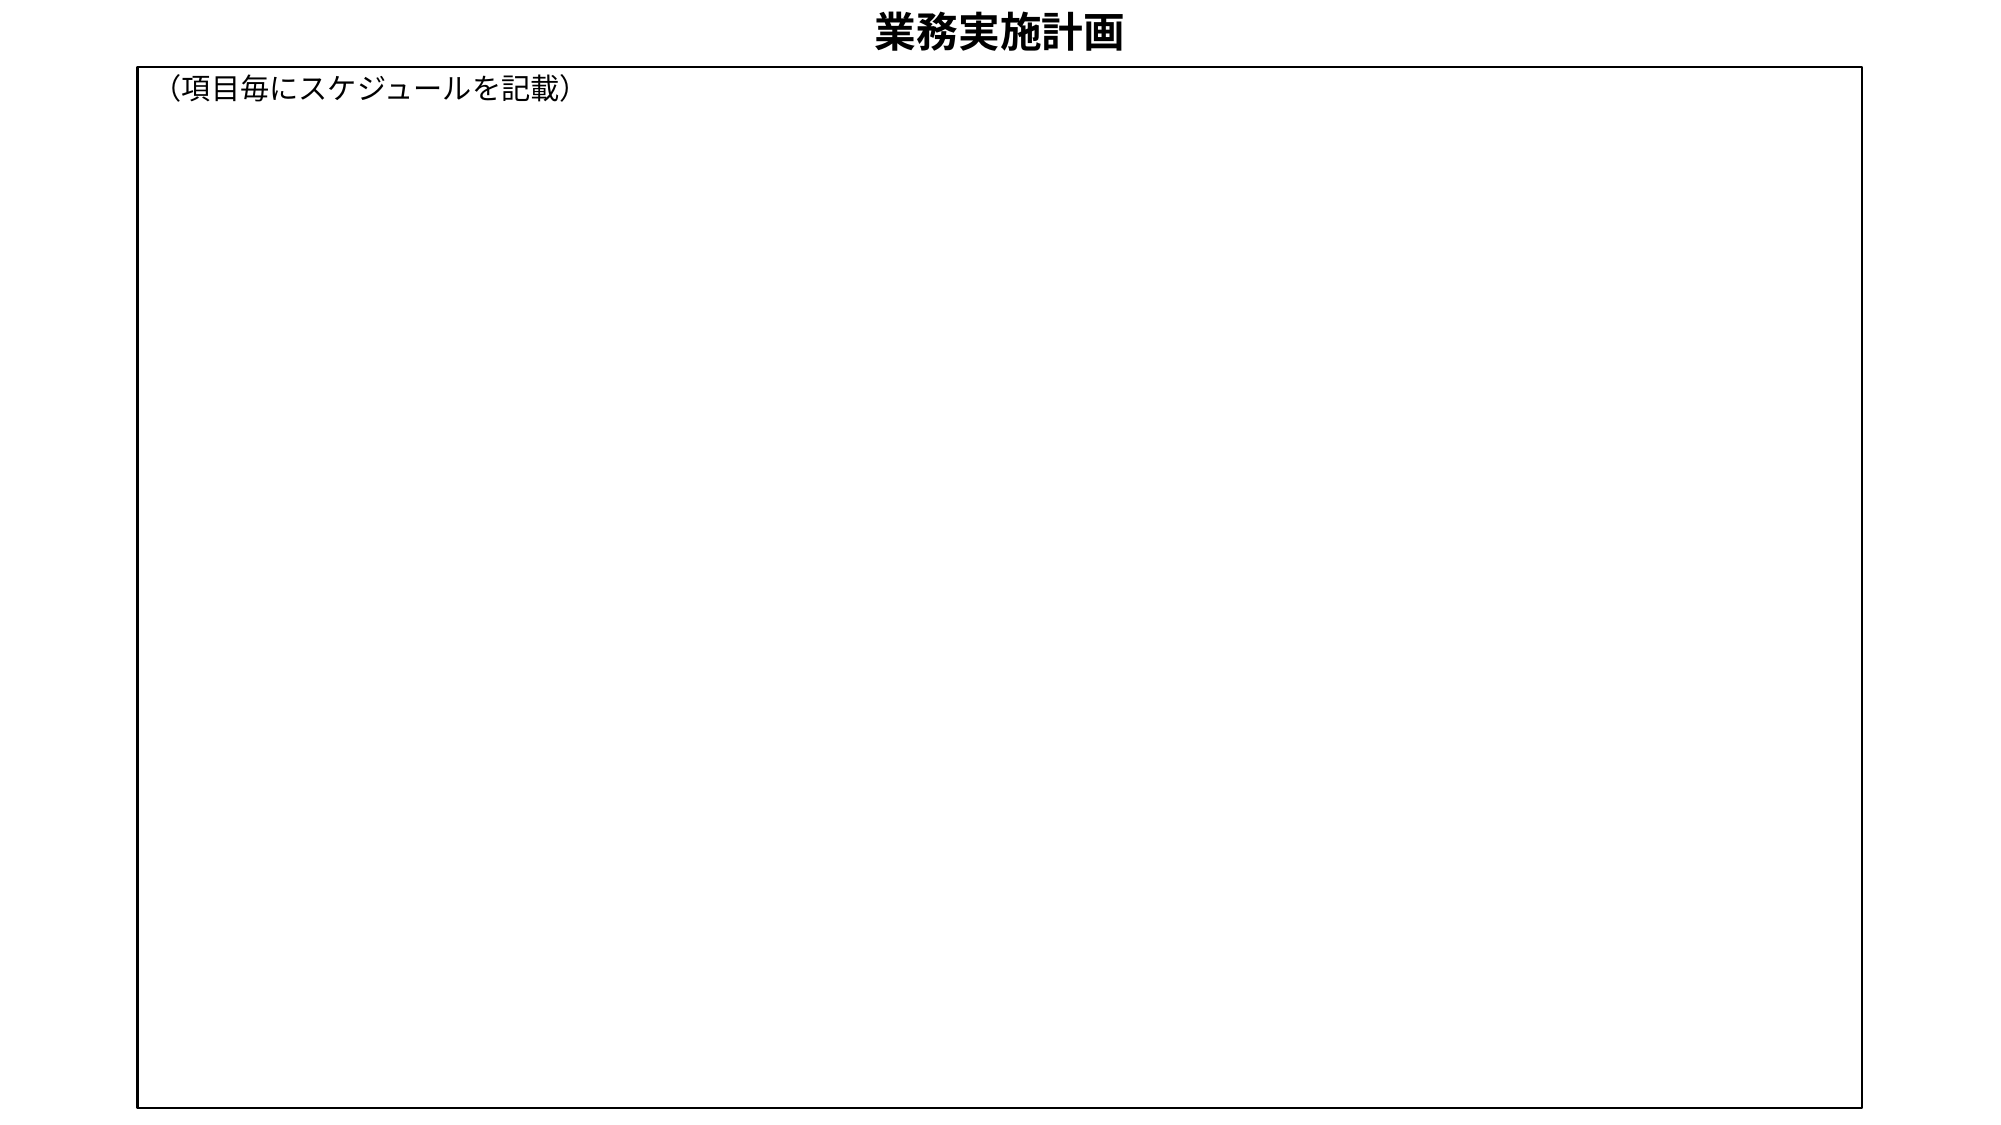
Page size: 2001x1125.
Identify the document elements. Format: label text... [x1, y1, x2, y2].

list （項目毎にスケジュールを記載） [137, 67, 1863, 1108]
title 業務実施計画 [137, 0, 1863, 67]
